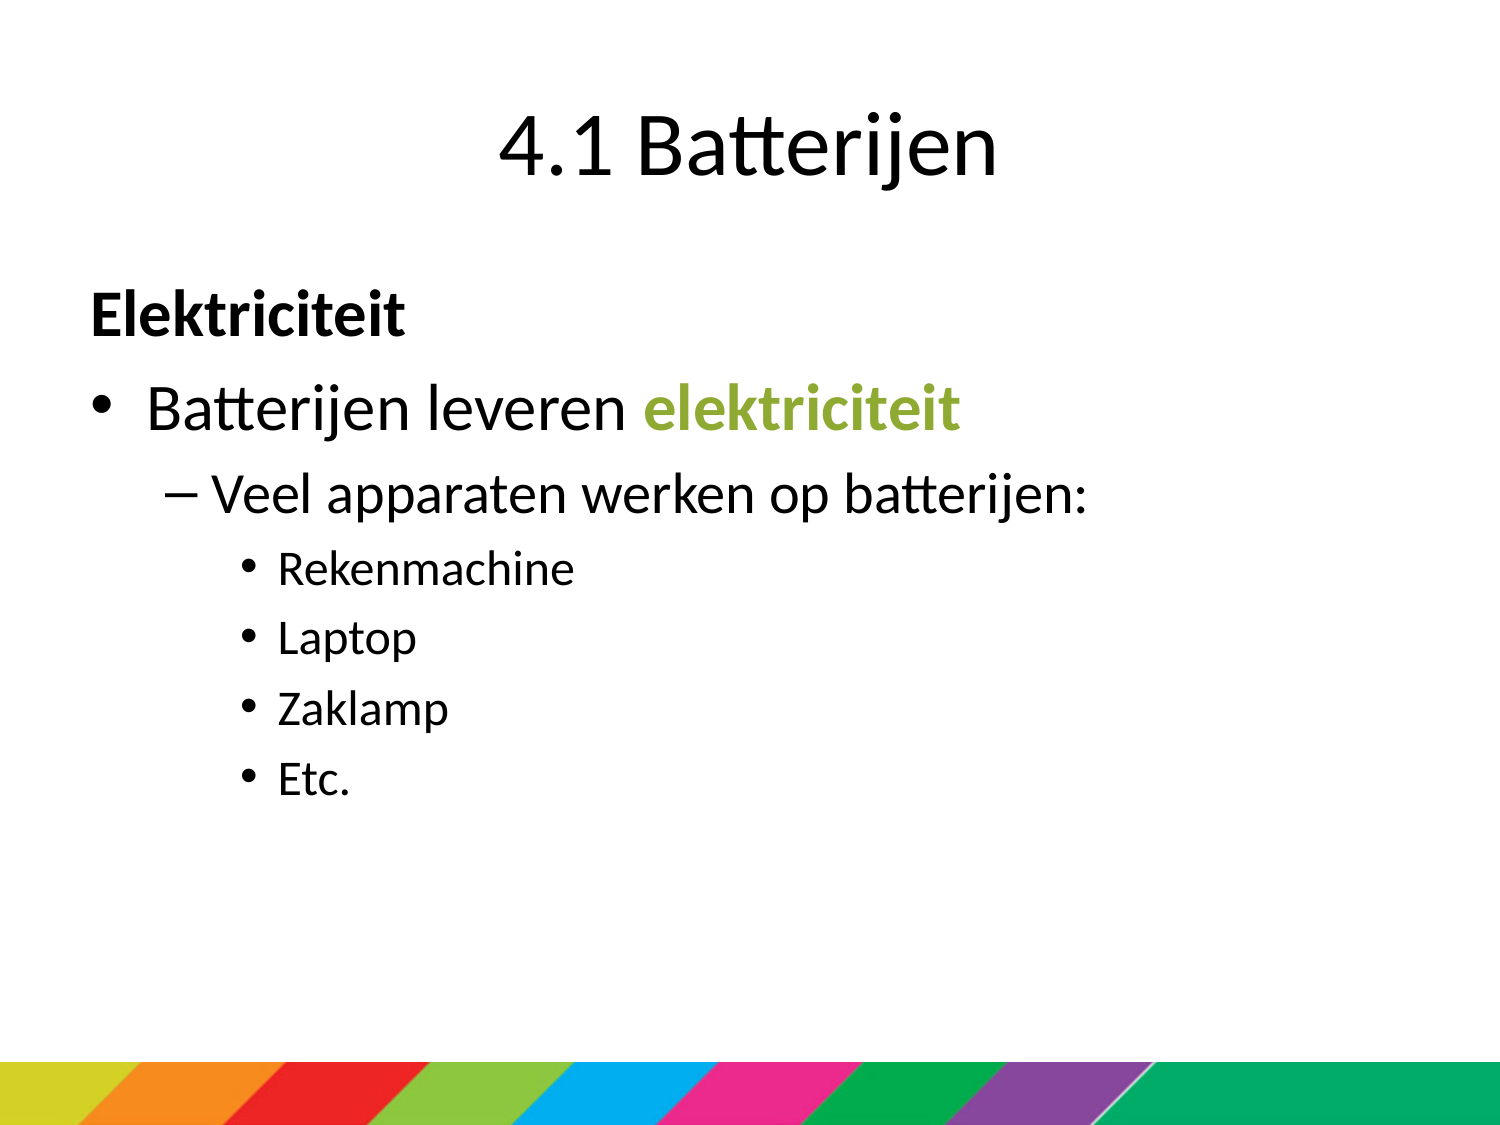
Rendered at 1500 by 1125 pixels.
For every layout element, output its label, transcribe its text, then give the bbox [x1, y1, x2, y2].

picture [656, 1062, 1500, 1125]
title 4.1 Batterijen [75, 45, 1425, 233]
list Elektriciteit Batterijen leveren elektriciteit Veel apparaten werken op batterijen: Rekenmachine Laptop Zaklamp Etc. [75, 262, 1425, 1005]
picture [0, 1062, 574, 1125]
